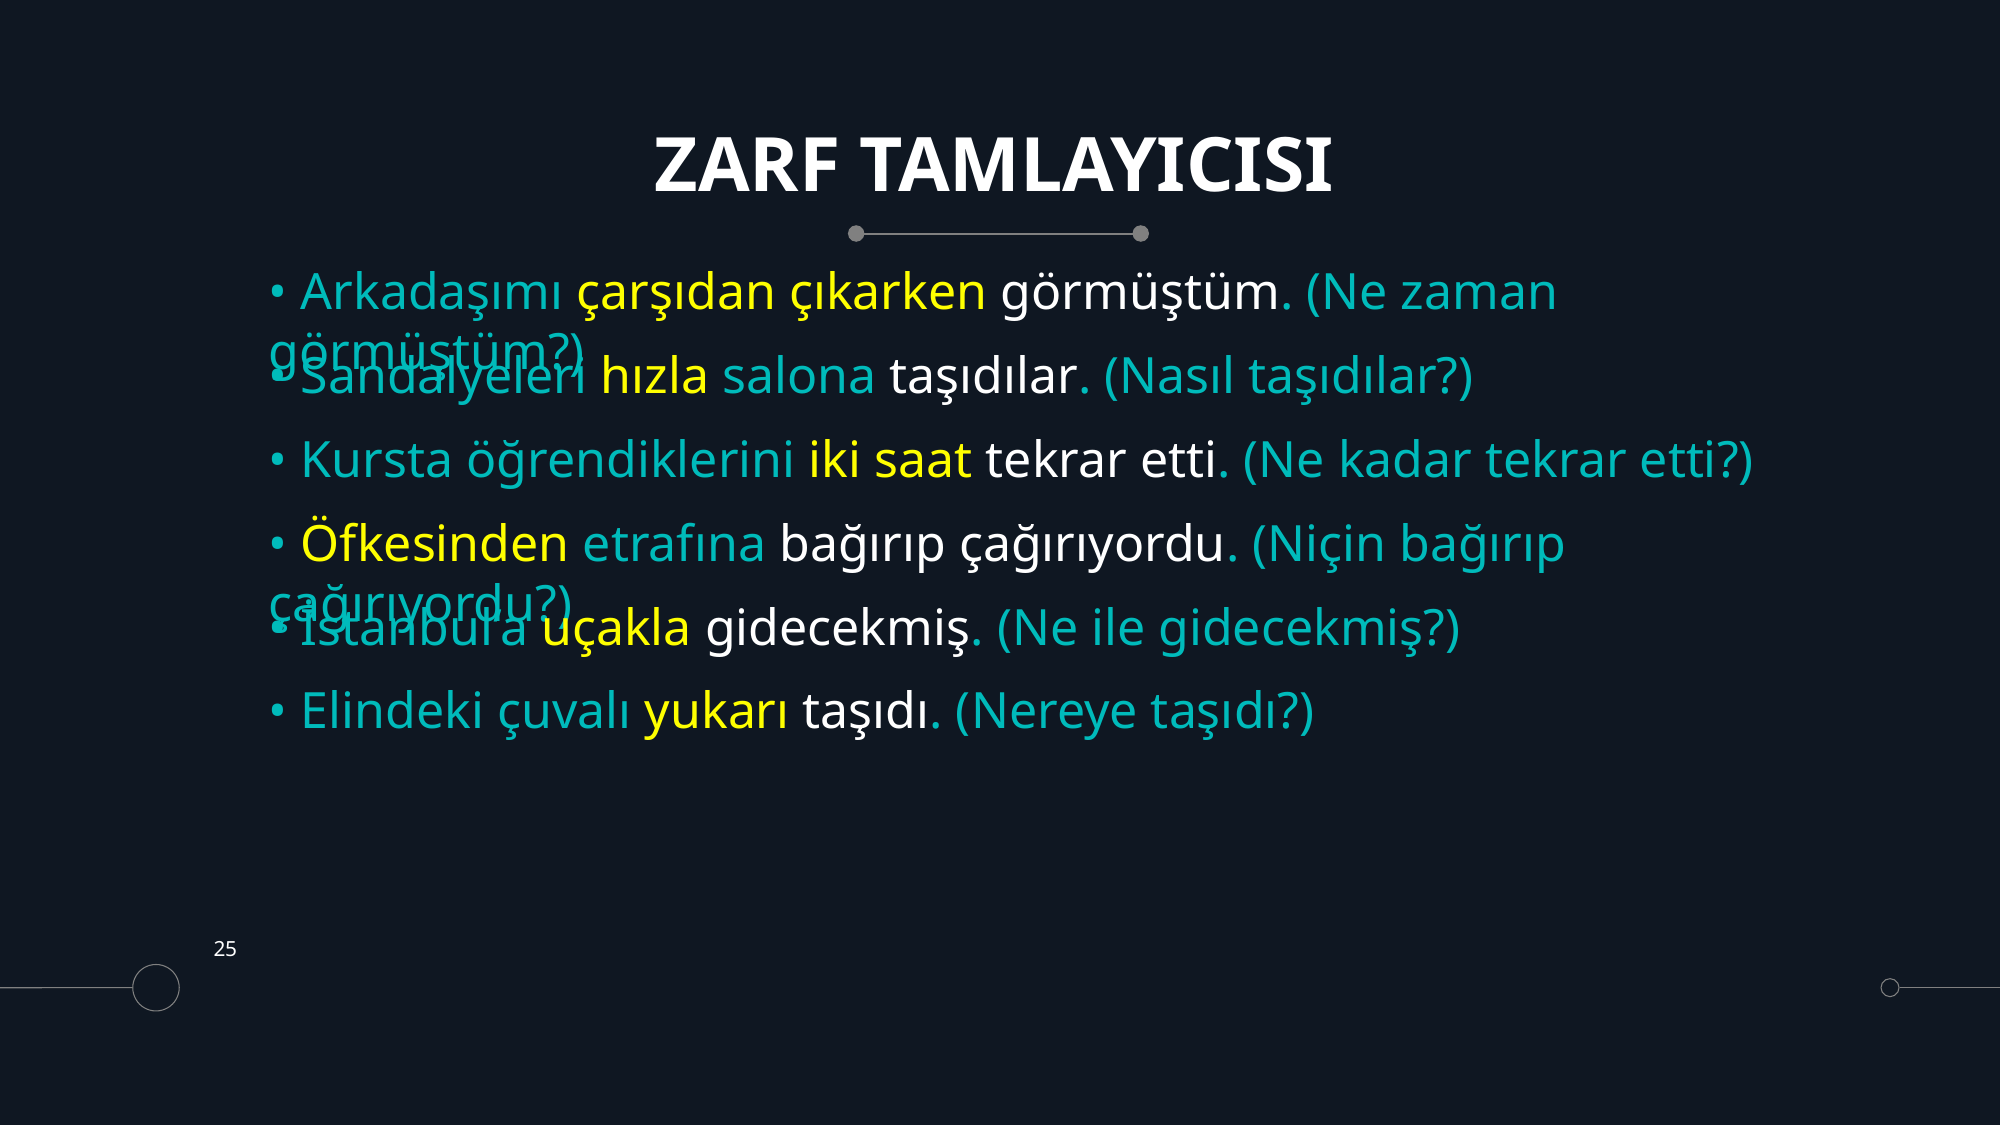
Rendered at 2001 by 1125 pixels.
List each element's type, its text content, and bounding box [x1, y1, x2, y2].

title ZARF TAMLAYICISI [345, 114, 1644, 208]
text_box • Öfkesinden etrafına bağırıp çağırıyordu. (Niçin bağırıp çağırıyordu?) [254, 503, 1770, 587]
text_box • Kursta öğrendiklerini iki saat tekrar etti. (Ne kadar tekrar etti?) [254, 419, 1770, 495]
text_box • İstanbul’a uçakla gidecekmiş. (Ne ile gidecekmiş?) [254, 587, 1770, 663]
slide_number 25 [196, 925, 255, 974]
text_box • Elindeki çuvalı yukarı taşıdı. (Nereye taşıdı?) [254, 671, 2000, 747]
text_box • Arkadaşımı çarşıdan çıkarken görmüştüm. (Ne zaman görmüştüm?) [254, 252, 1770, 336]
text_box • Sandalyeleri hızla salona taşıdılar. (Nasıl taşıdılar?) [254, 336, 1770, 411]
